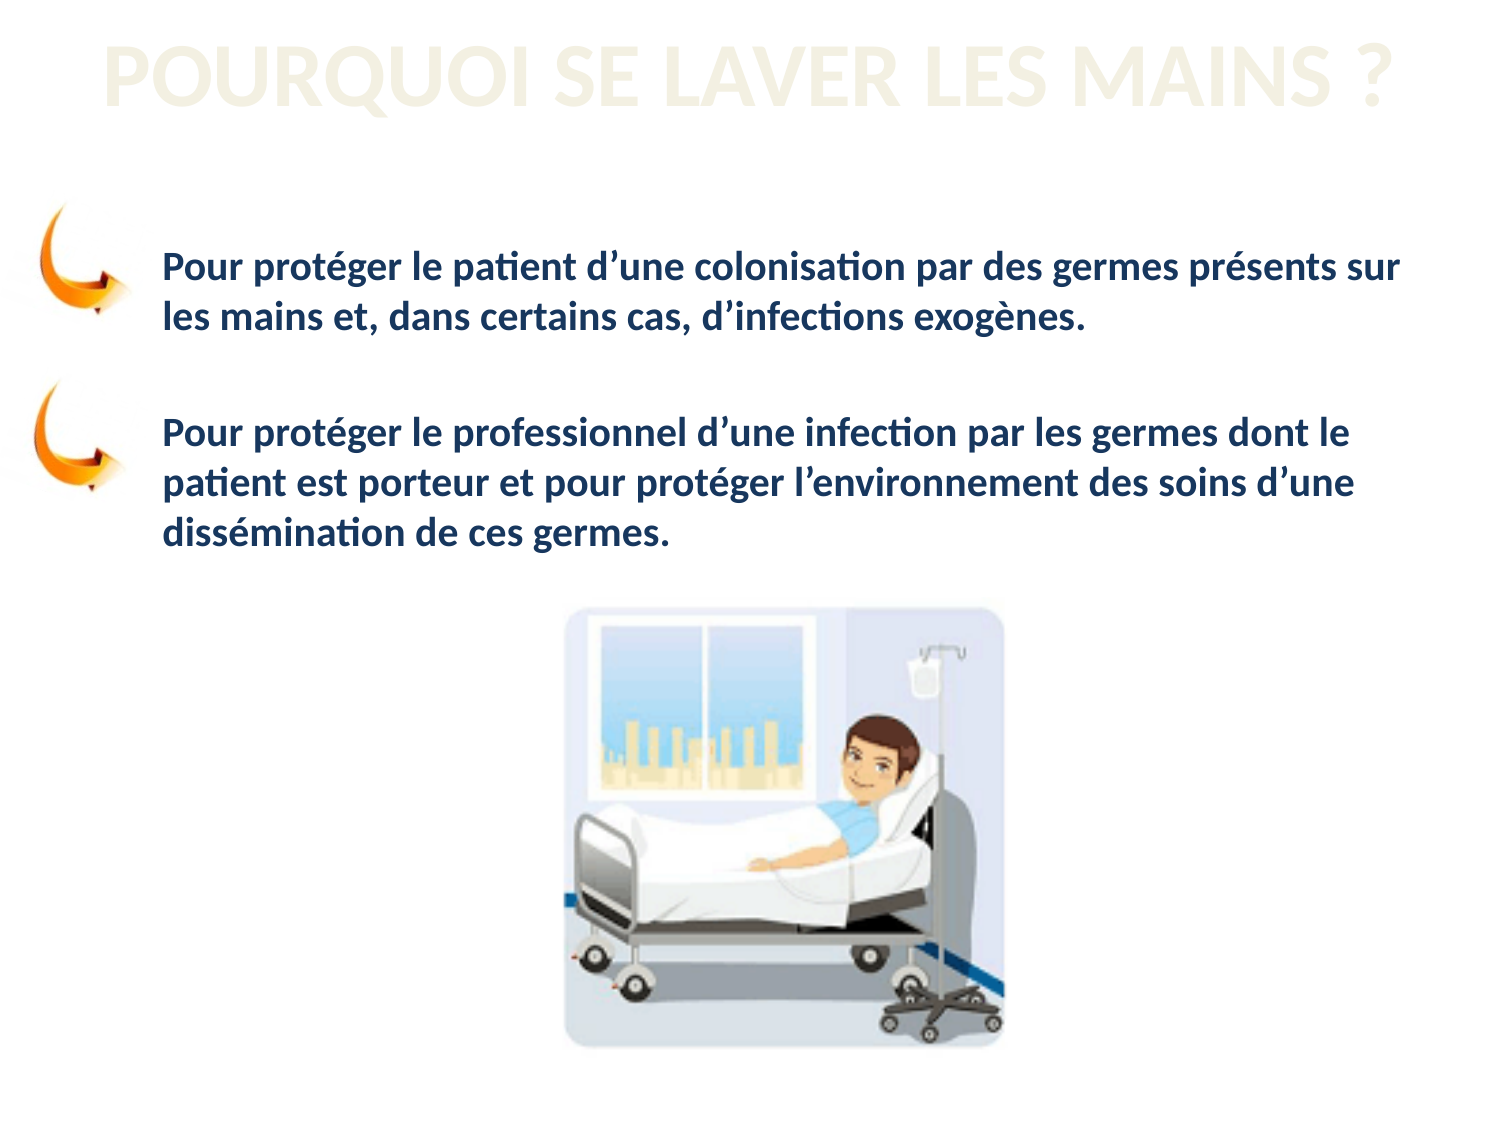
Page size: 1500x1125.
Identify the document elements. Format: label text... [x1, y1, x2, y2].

picture [0, 361, 147, 517]
text_box Pour protéger le patient d’une colonisation par des germes présents sur les mains et, dans certains cas, d’infections exogènes. [147, 231, 1447, 347]
picture [0, 184, 163, 340]
picture [548, 597, 1022, 1058]
text_box Pour protéger le professionnel d’une infection par les germes dont le patient est porteur et pour protéger l’environnement des soins d’une dissémination de ces germes. [147, 397, 1435, 562]
text_box POURQUOI SE LAVER LES MAINS ? [0, 7, 1500, 133]
